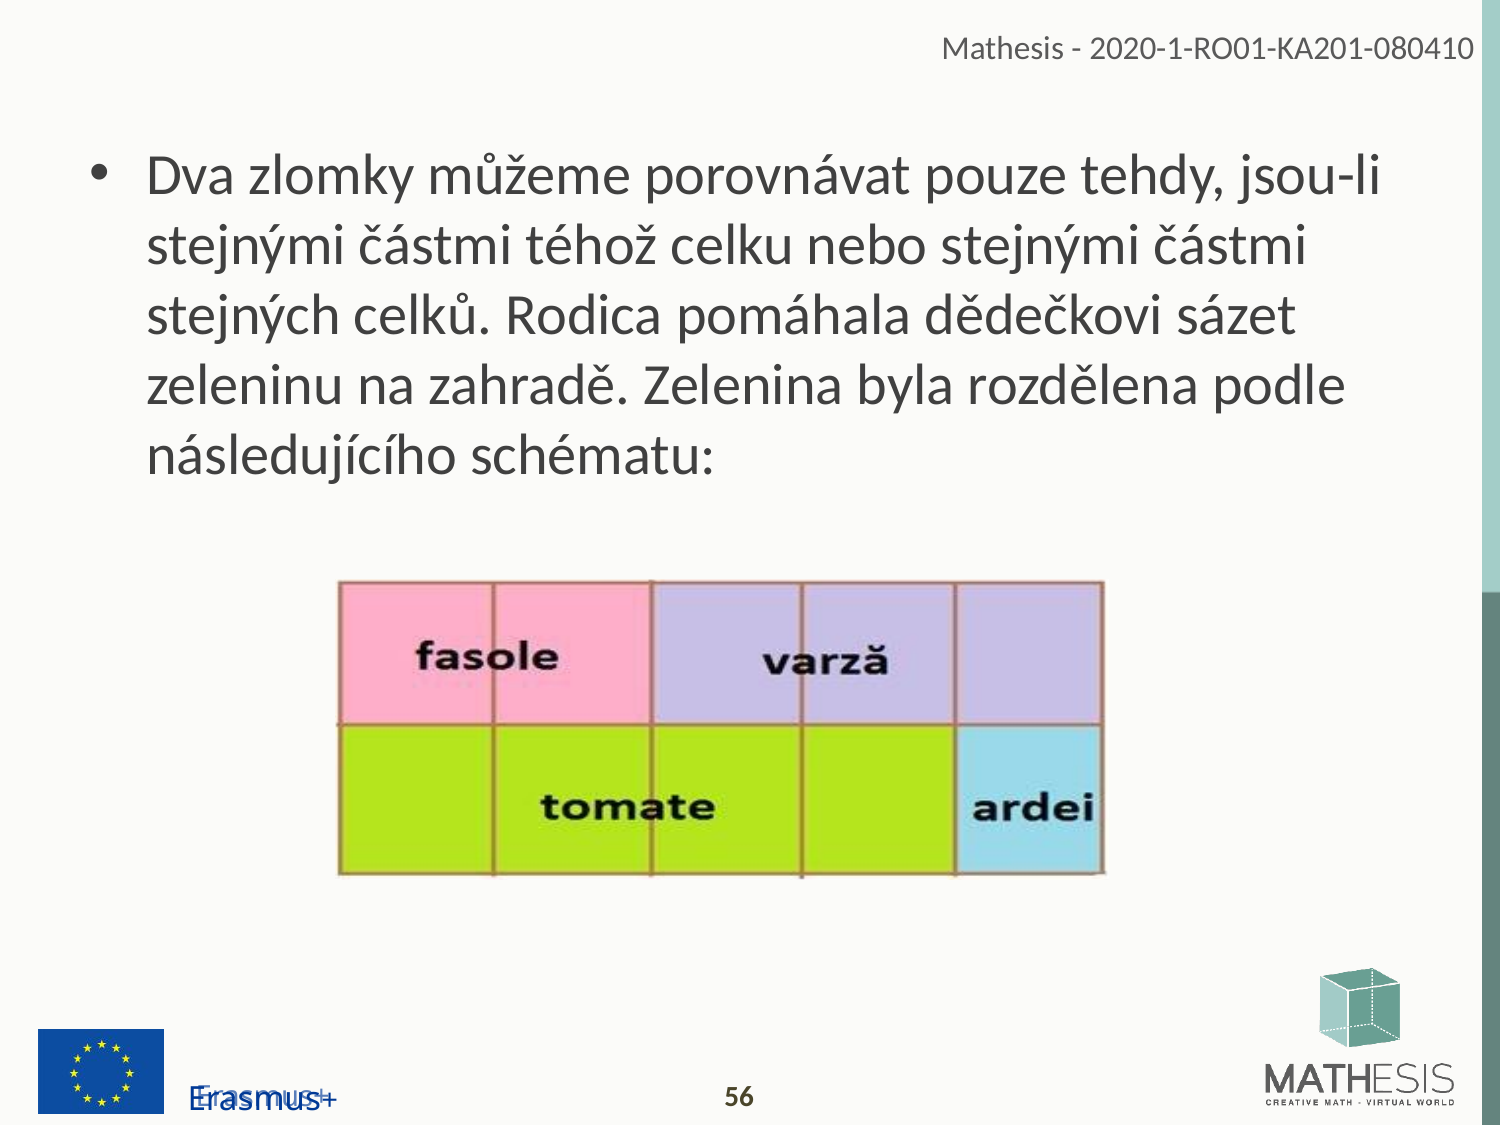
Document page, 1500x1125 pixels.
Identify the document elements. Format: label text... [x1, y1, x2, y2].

picture [334, 579, 1110, 880]
list Dva zlomky můžeme porovnávat pouze tehdy, jsou-li stejnými částmi téhož celku nebo stejnými částmi stejných celků. Rodica pomáhala dědečkovi sázet zeleninu na zahradě. Zelenina byla rozdělena podle následujícího schématu: [75, 129, 1425, 1005]
picture [38, 1029, 164, 1114]
